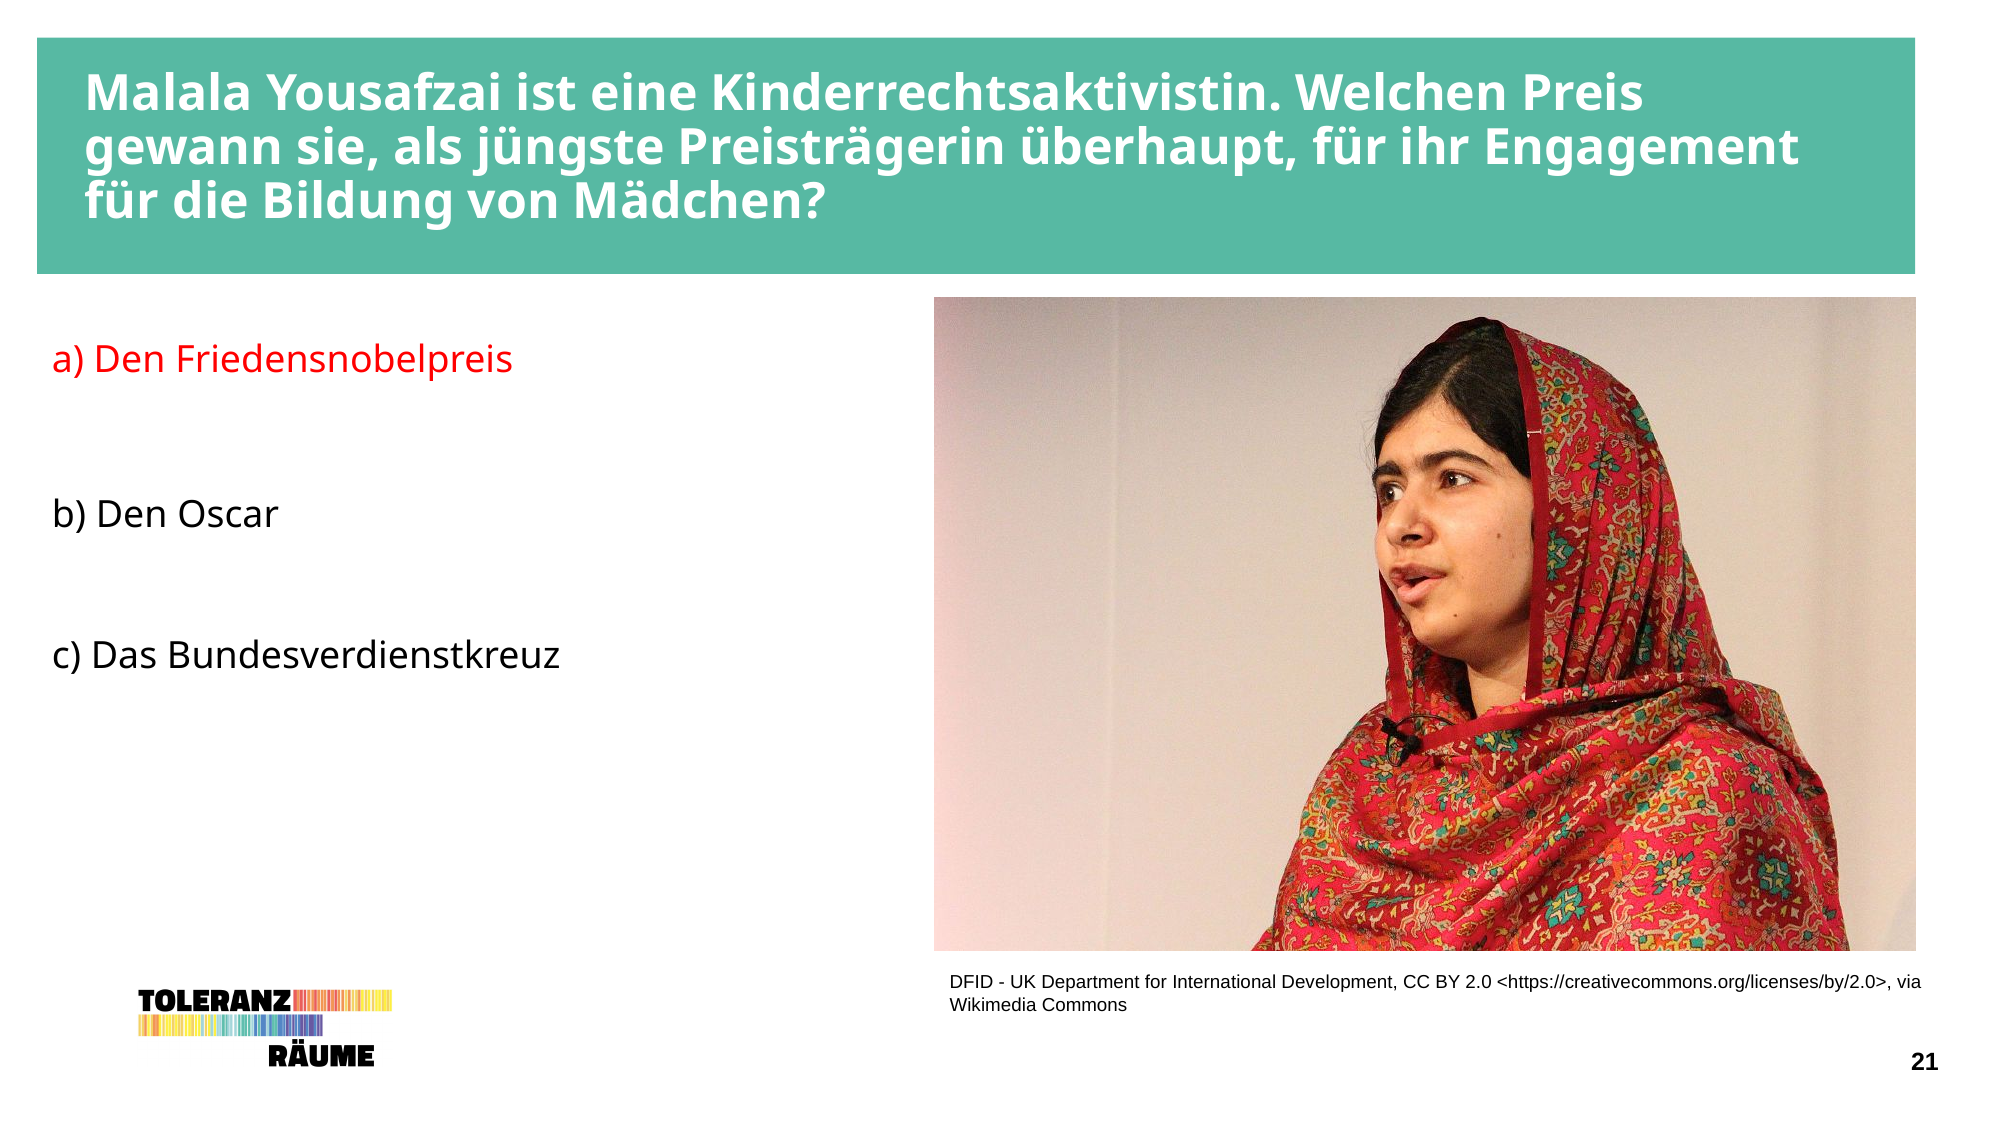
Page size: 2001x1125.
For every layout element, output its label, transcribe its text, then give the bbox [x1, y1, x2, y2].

text_box c) Das Bundesverdienstkreuz [37, 624, 934, 774]
text_box DFID - UK Department for International Development, CC BY 2.0 <https://creativecommons.org/licenses/by/2.0>, via Wikimedia Commons [934, 962, 1958, 1023]
text_box a) Den Friedensnobelpreis [37, 328, 934, 433]
text_box [36, 37, 1916, 275]
text_box b) Den Oscar [37, 479, 934, 543]
picture [137, 989, 393, 1067]
title Malala Yousafzai ist eine Kinderrechtsaktivistin. Welchen Preis gewann sie, als jüngste Preisträgerin überhaupt, für ihr Engagement für die Bildung von Mädchen? [84, 67, 1834, 193]
picture [934, 297, 1916, 951]
slide_number 21 [1846, 1034, 1940, 1076]
